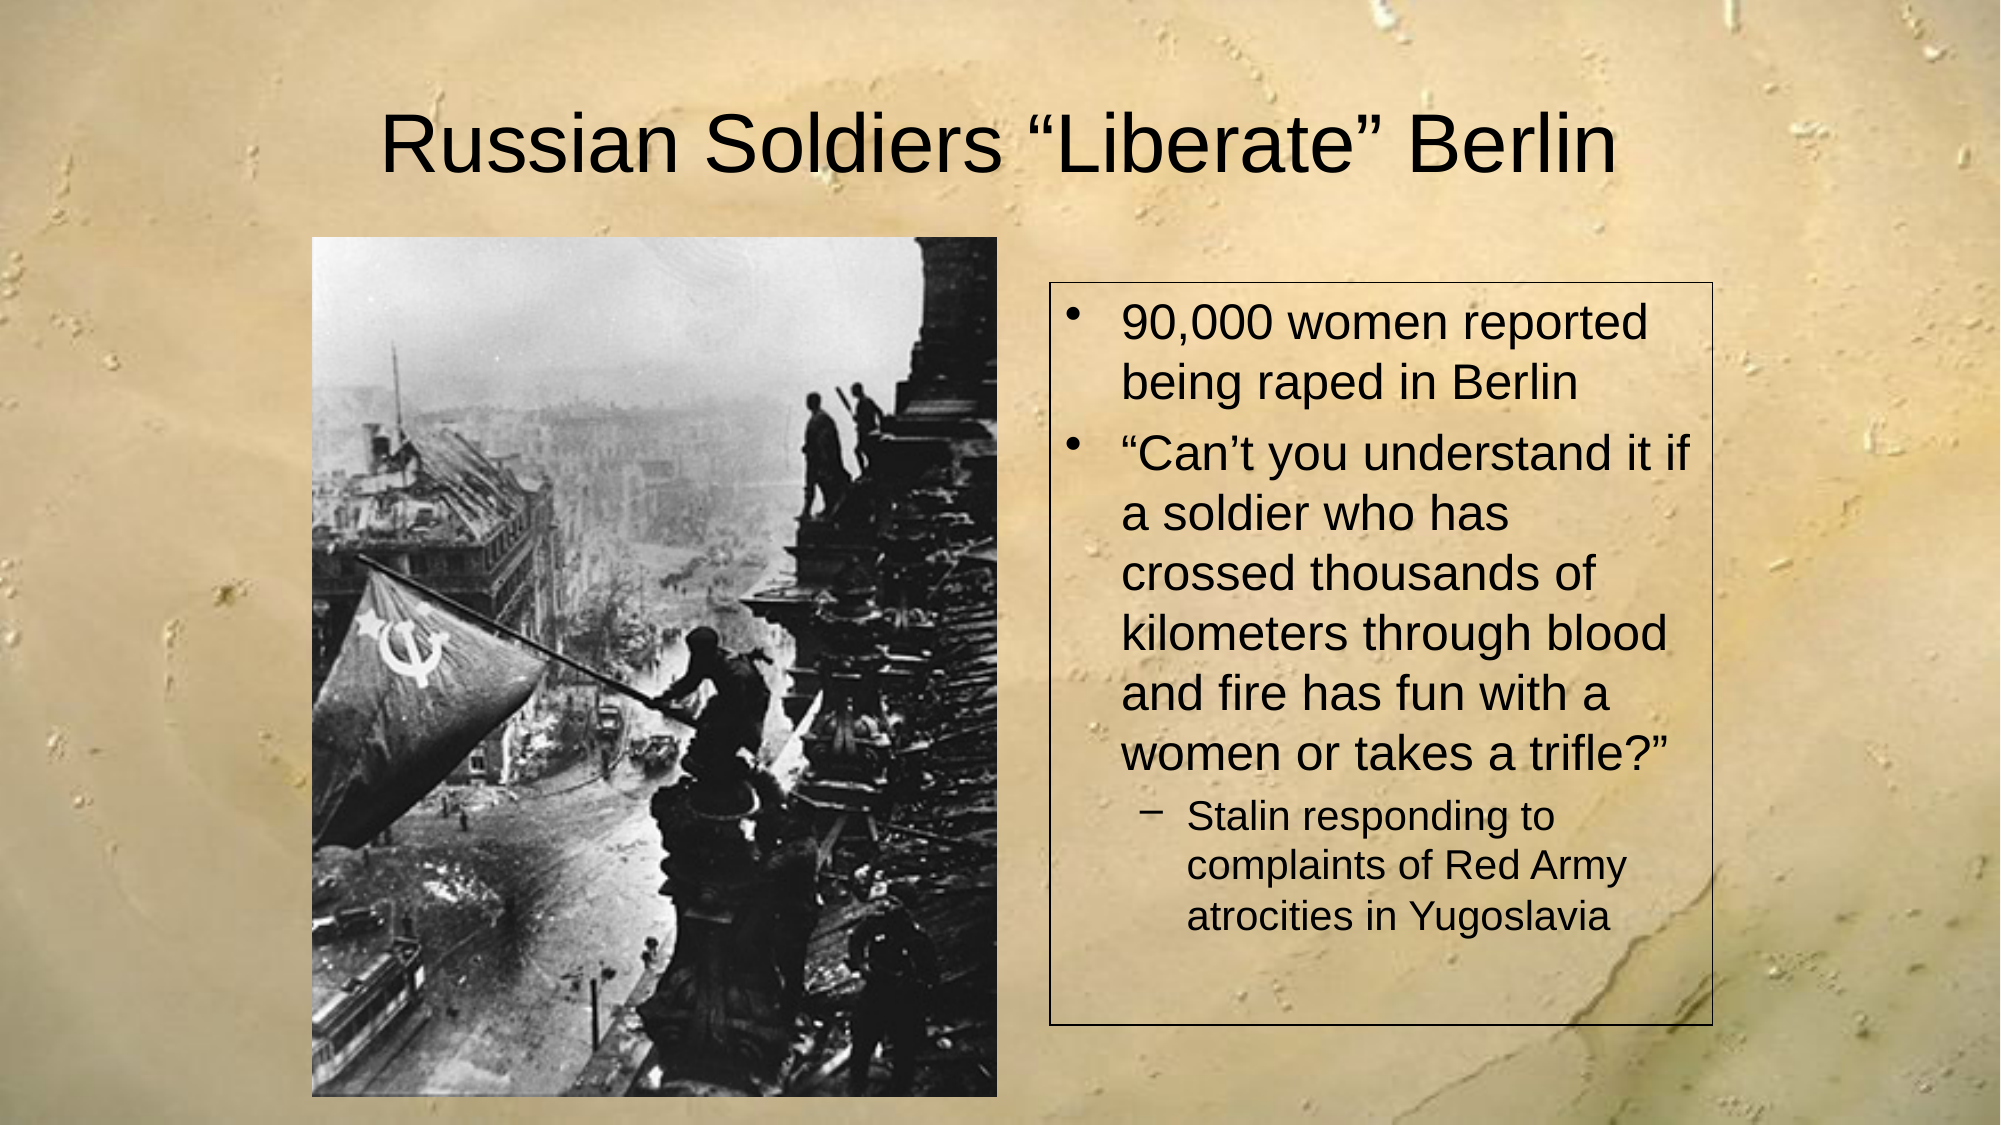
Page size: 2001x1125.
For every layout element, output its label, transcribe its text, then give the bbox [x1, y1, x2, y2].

title Russian Soldiers “Liberate” Berlin [99, 45, 1900, 233]
picture [0, 0, 2001, 1125]
text_box 90,000 women reported being raped in Berlin “Can’t you understand it if a soldier who has crossed thousands of kilometers through blood and fire has fun with a women or takes a trifle?” Stalin responding to complaints of Red Army atrocities in Yugoslavia [1049, 282, 1713, 1025]
